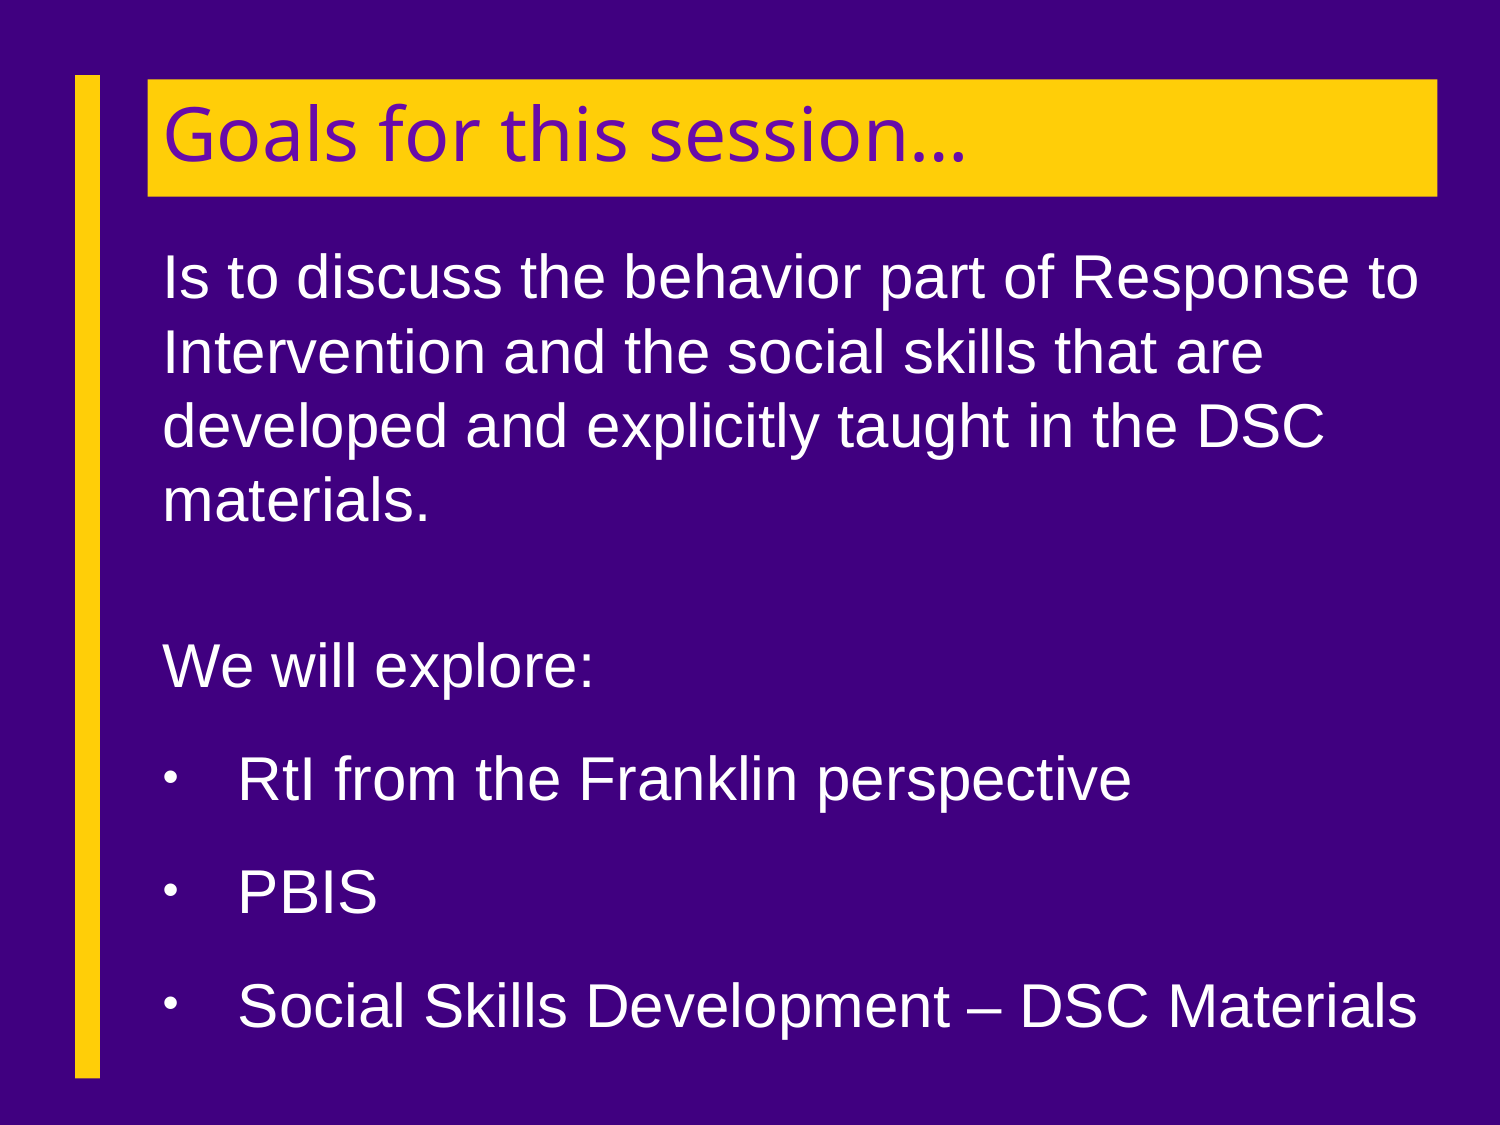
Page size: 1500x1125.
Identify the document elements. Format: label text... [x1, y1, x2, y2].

title Goals for this session… [147, 79, 1438, 197]
list Is to discuss the behavior part of Response to Intervention and the social skills that are developed and explicitly taught in the DSC materials. We will explore: RtI from the Franklin perspective PBIS Social Skills Development – DSC Materials [147, 229, 1438, 1079]
